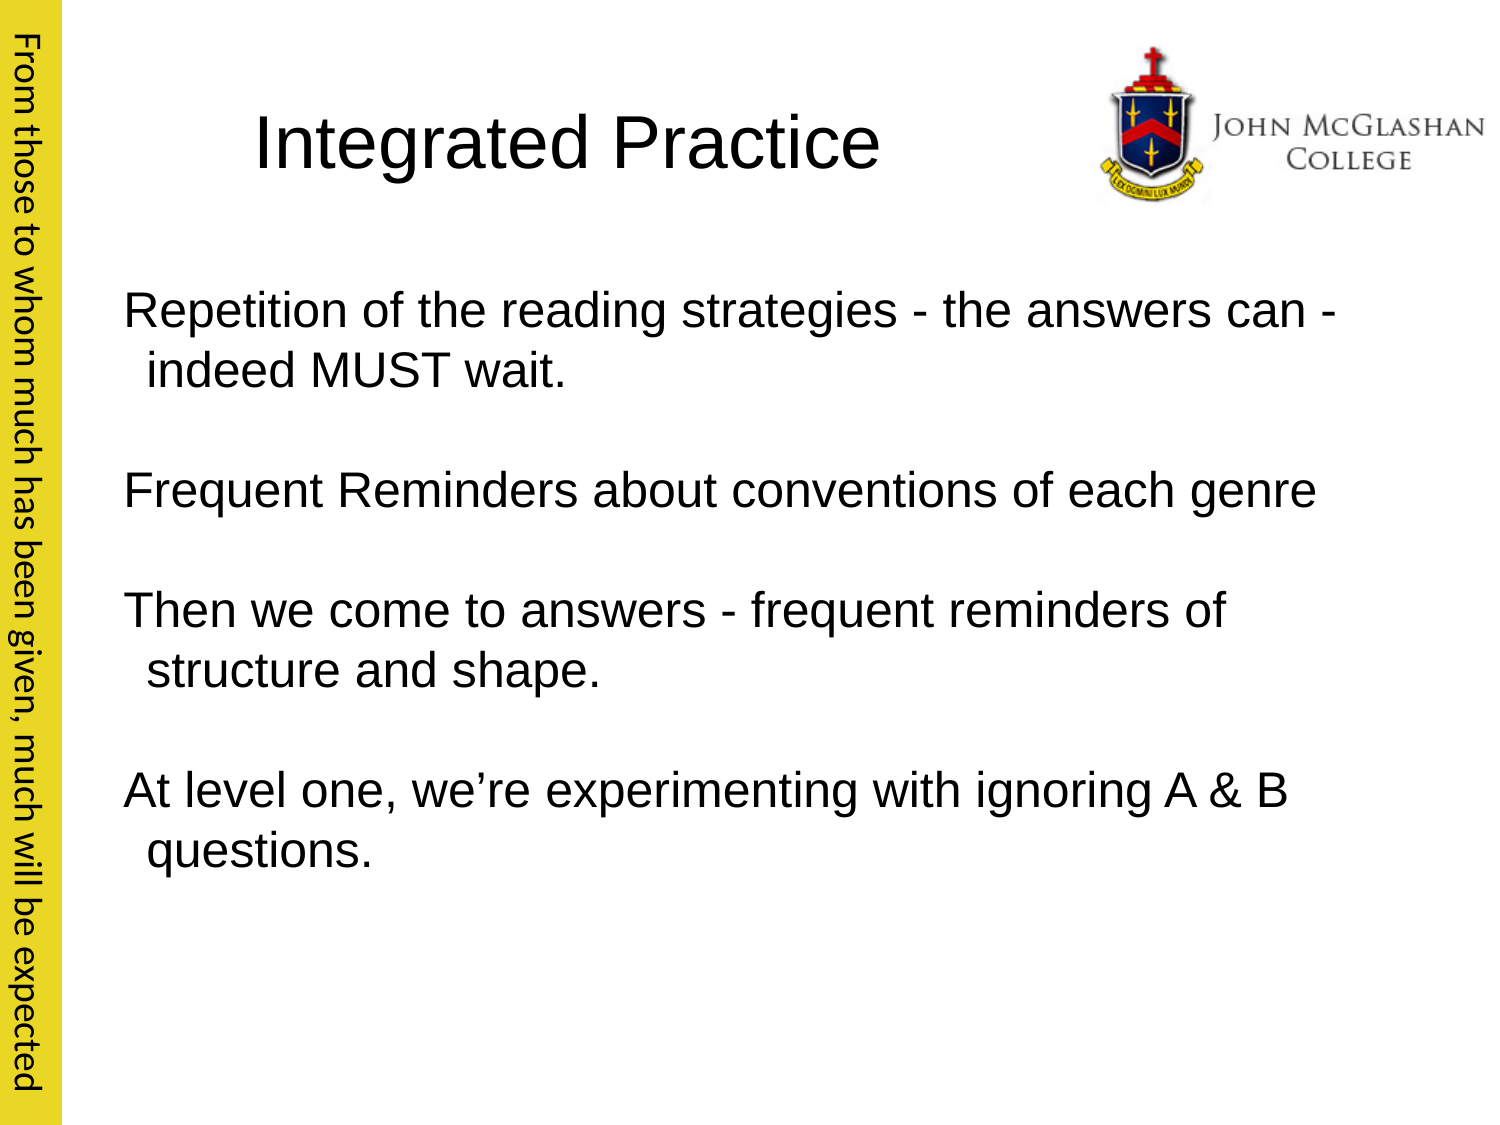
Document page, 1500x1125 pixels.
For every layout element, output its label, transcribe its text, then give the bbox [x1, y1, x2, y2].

list Repetition of the reading strategies - the answers can - indeed MUST wait. Frequent Reminders about conventions of each genre Then we come to answers - frequent reminders of structure and shape. At level one, we’re experimenting with ignoring A & B questions. [75, 262, 1425, 1005]
picture [1092, 44, 1487, 206]
title Integrated Practice [61, 45, 1075, 233]
